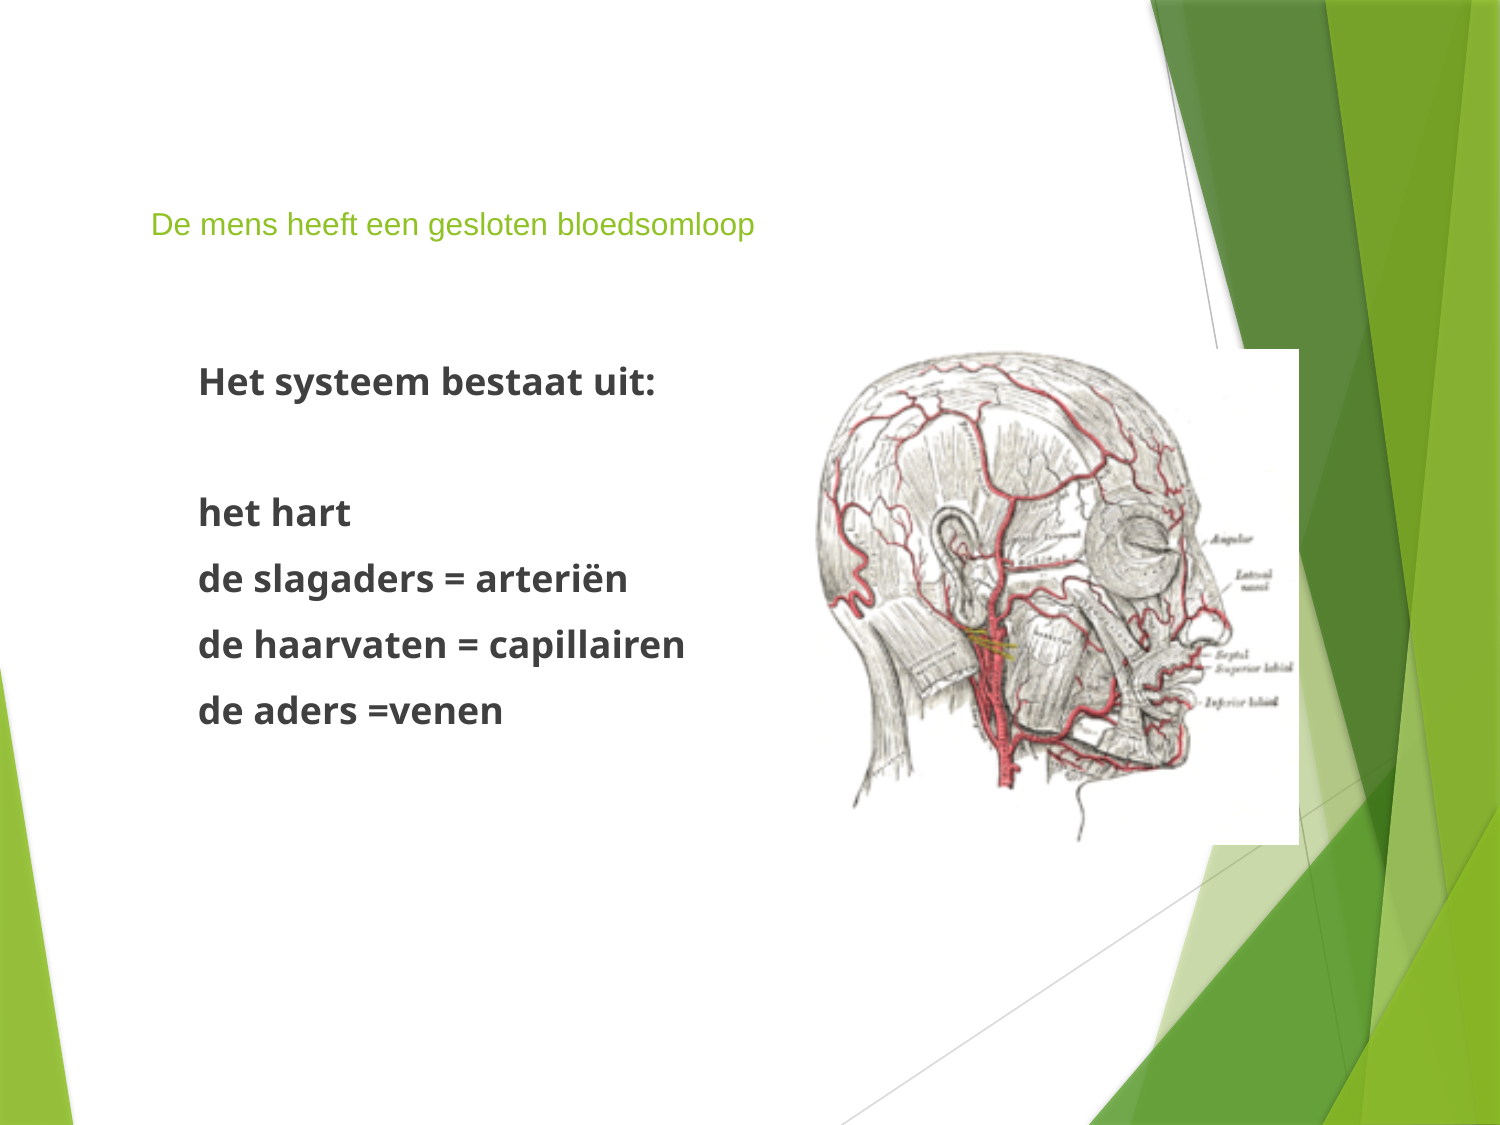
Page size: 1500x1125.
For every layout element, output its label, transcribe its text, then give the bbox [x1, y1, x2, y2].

picture [814, 348, 1300, 845]
list Het systeem bestaat uit: het hart de slagaders = arteriën de haarvaten = capillairen de aders =venen [183, 349, 1319, 928]
title De mens heeft een gesloten bloedsomloop [135, 196, 1304, 288]
